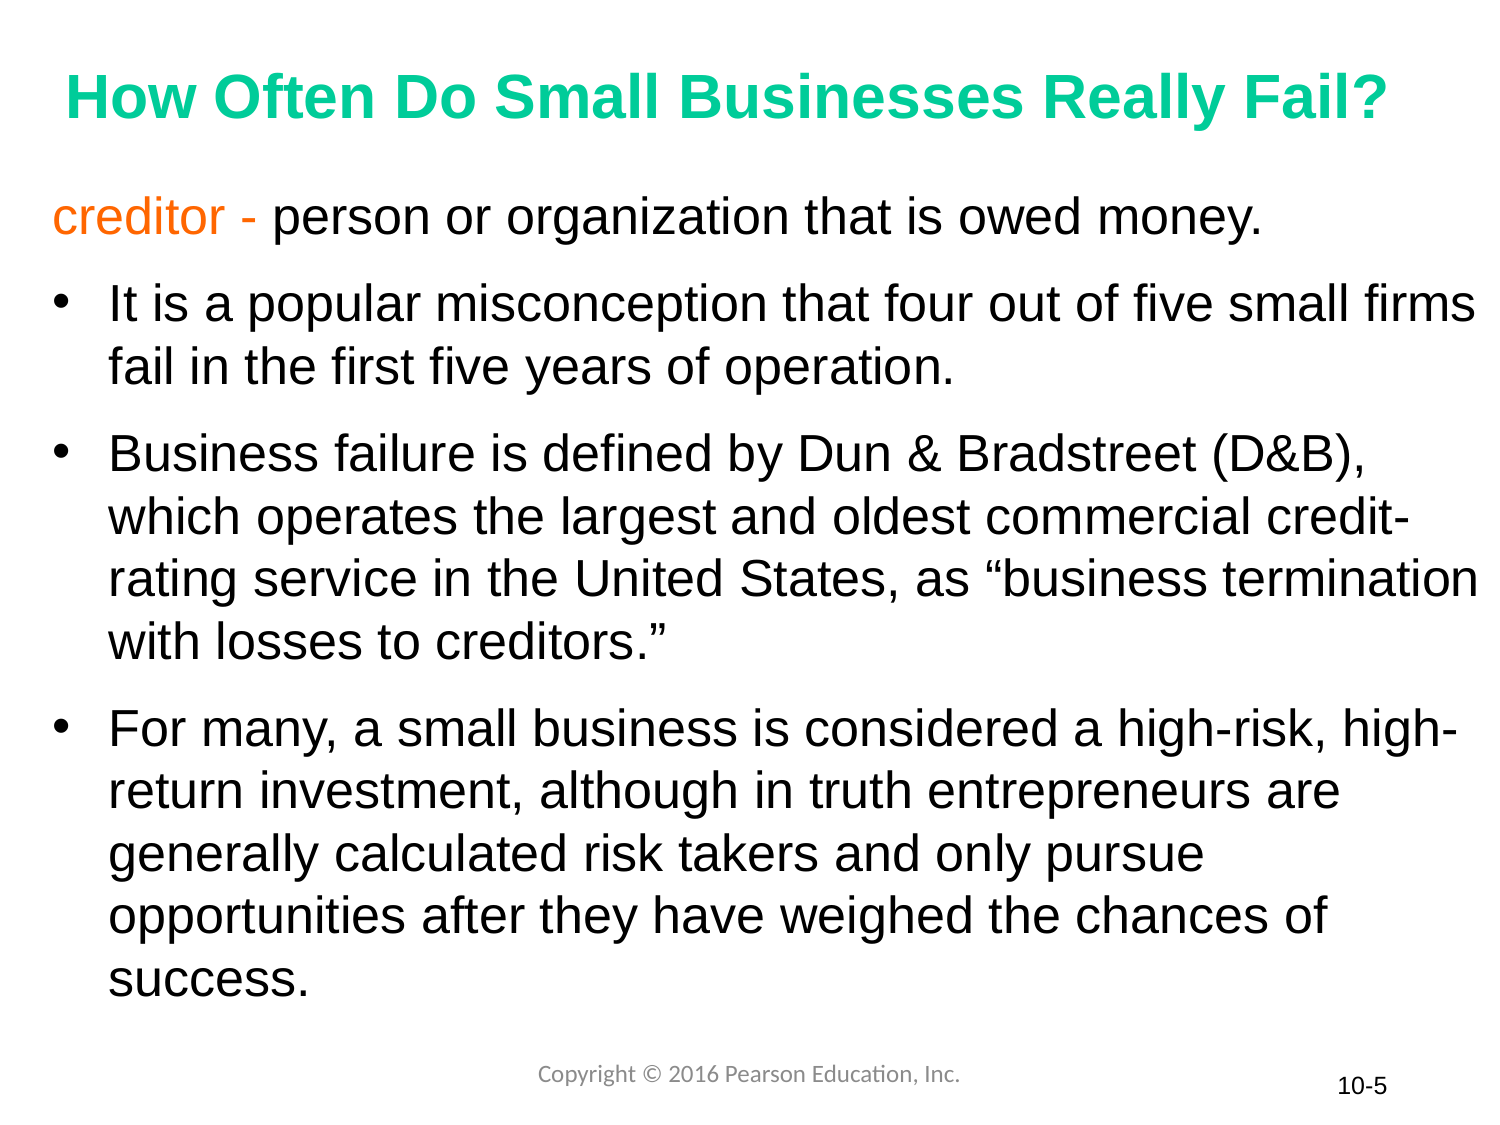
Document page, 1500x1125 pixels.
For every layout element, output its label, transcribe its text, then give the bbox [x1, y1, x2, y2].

footer Copyright © 2016 Pearson Education, Inc. [512, 1042, 988, 1103]
list creditor - person or organization that is owed money. It is a popular misconception that four out of five small firms fail in the first five years of operation. Business failure is defined by Dun & Bradstreet (D&B), which operates the largest and oldest commercial credit-rating service in the United States, as “business termination with losses to creditors.” For many, a small business is considered a high-risk, high-return investment, although in truth entrepreneurs are generally calculated risk takers and only pursue opportunities after they have weighed the chances of success. [37, 174, 1500, 1088]
title How Often Do Small Businesses Really Fail? [50, 0, 1438, 174]
